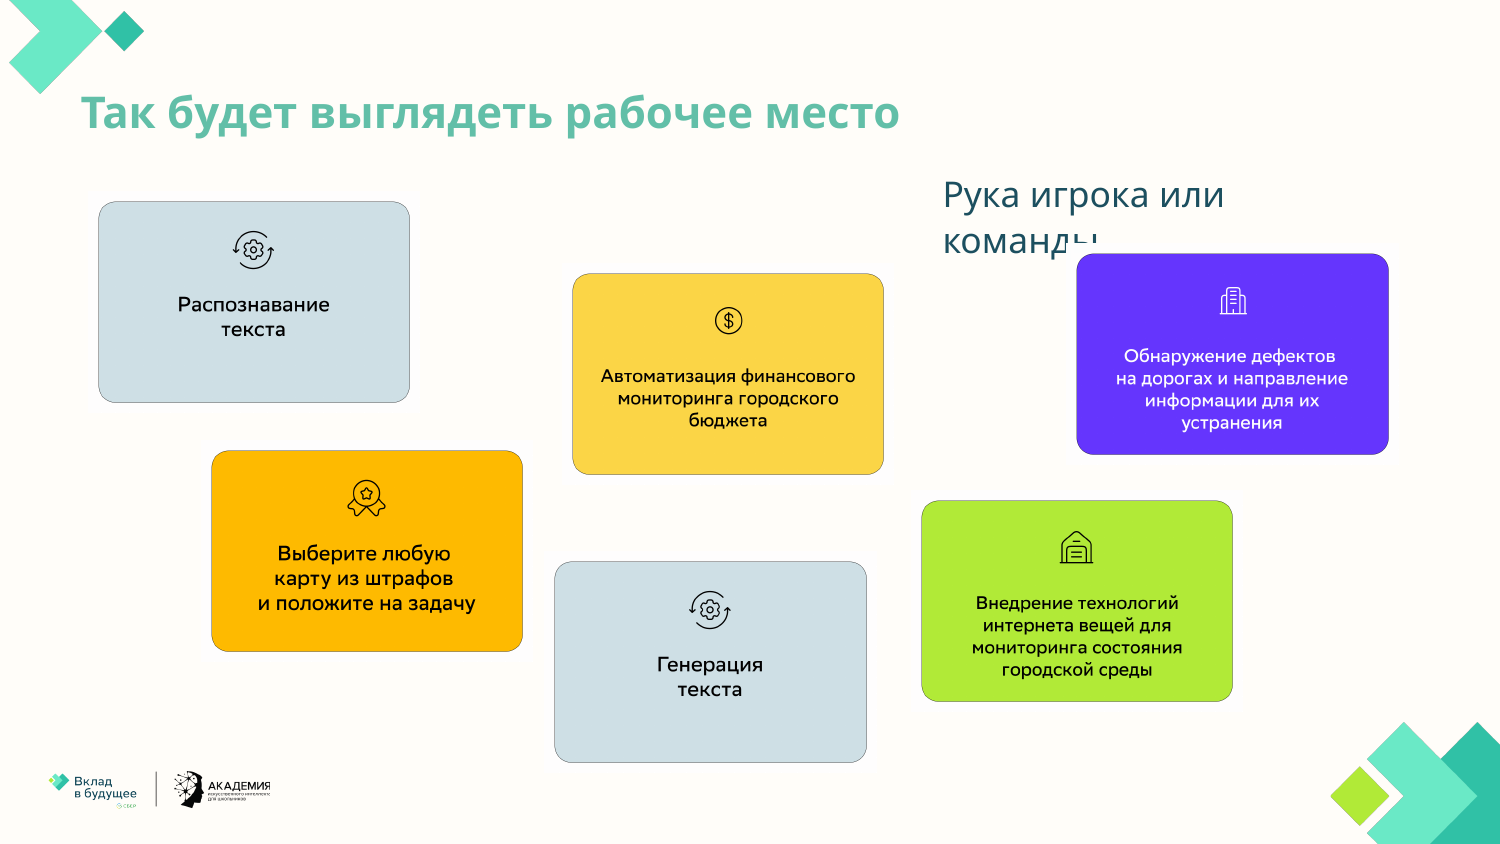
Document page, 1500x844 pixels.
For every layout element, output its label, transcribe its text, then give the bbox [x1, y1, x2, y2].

picture [31, 756, 270, 826]
text_box Рука игрока или команды [934, 159, 1384, 269]
text_box Так будет выглядеть рабочее место [73, 71, 1077, 145]
picture [88, 191, 421, 413]
picture [9, 0, 144, 94]
picture [1066, 243, 1399, 465]
picture [562, 263, 895, 485]
picture [1330, 722, 1500, 844]
picture [911, 490, 1243, 713]
picture [200, 440, 533, 663]
picture [544, 551, 877, 773]
